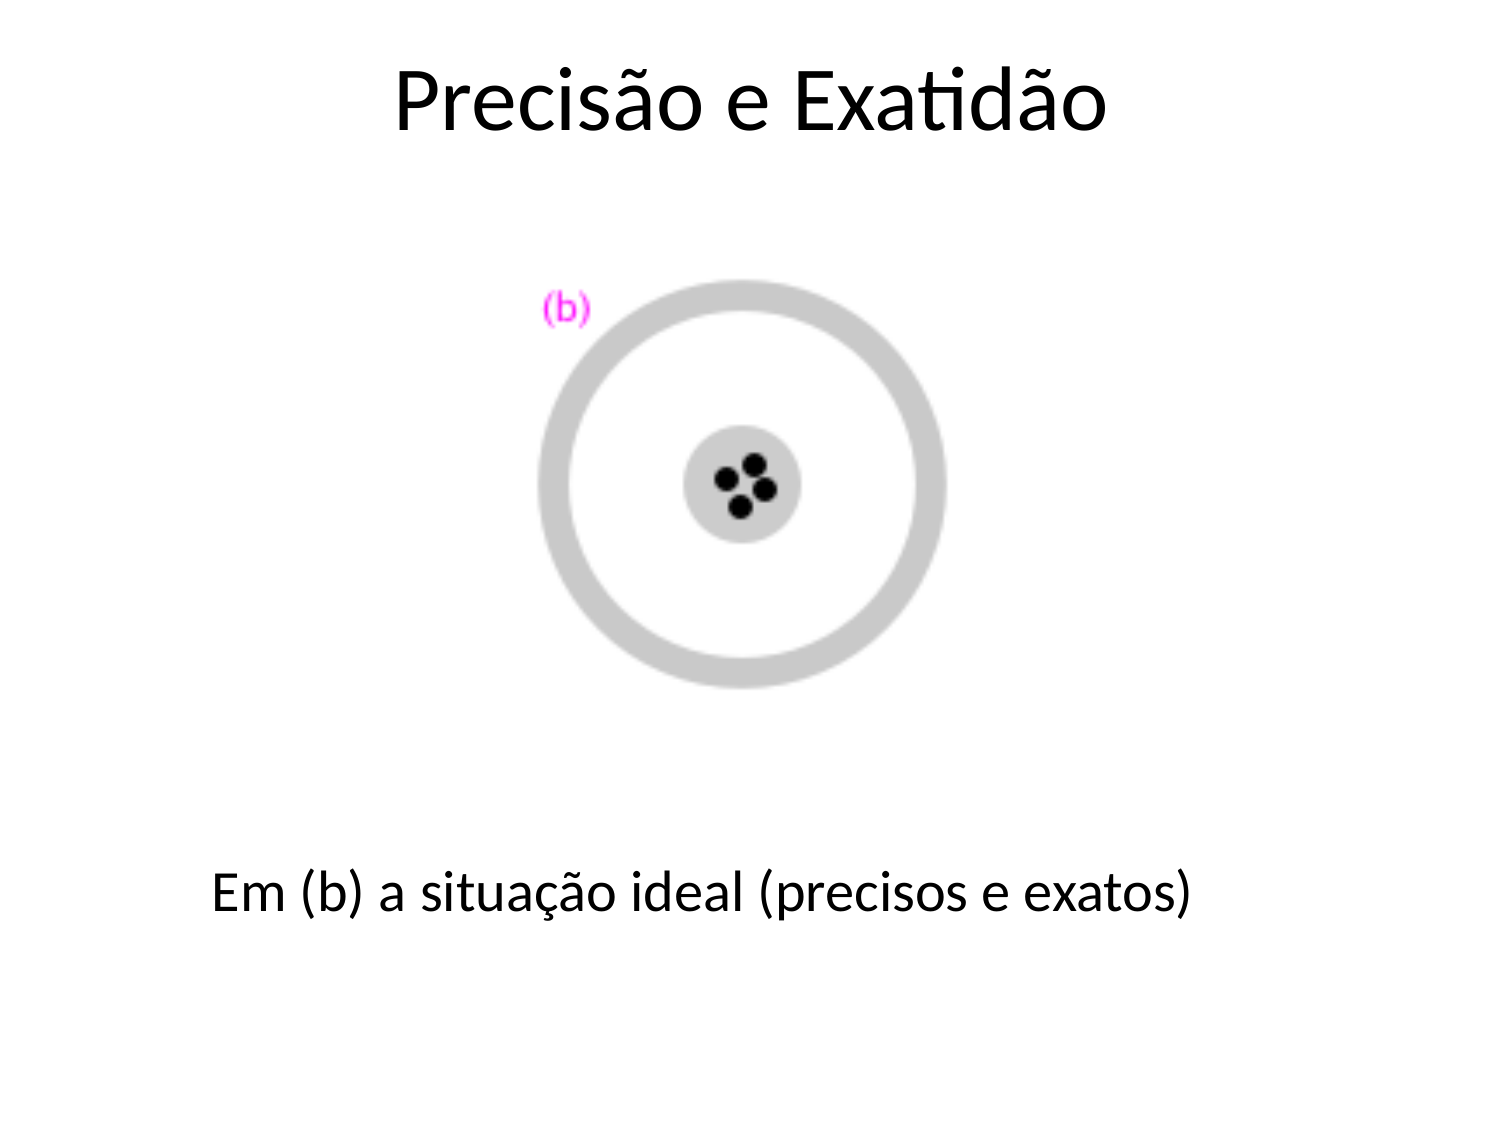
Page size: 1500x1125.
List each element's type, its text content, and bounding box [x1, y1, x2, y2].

text_box Em (b) a situação ideal (precisos e exatos) [0, 846, 1406, 931]
title Precisão e Exatidão [76, 0, 1427, 188]
picture [407, 266, 976, 725]
